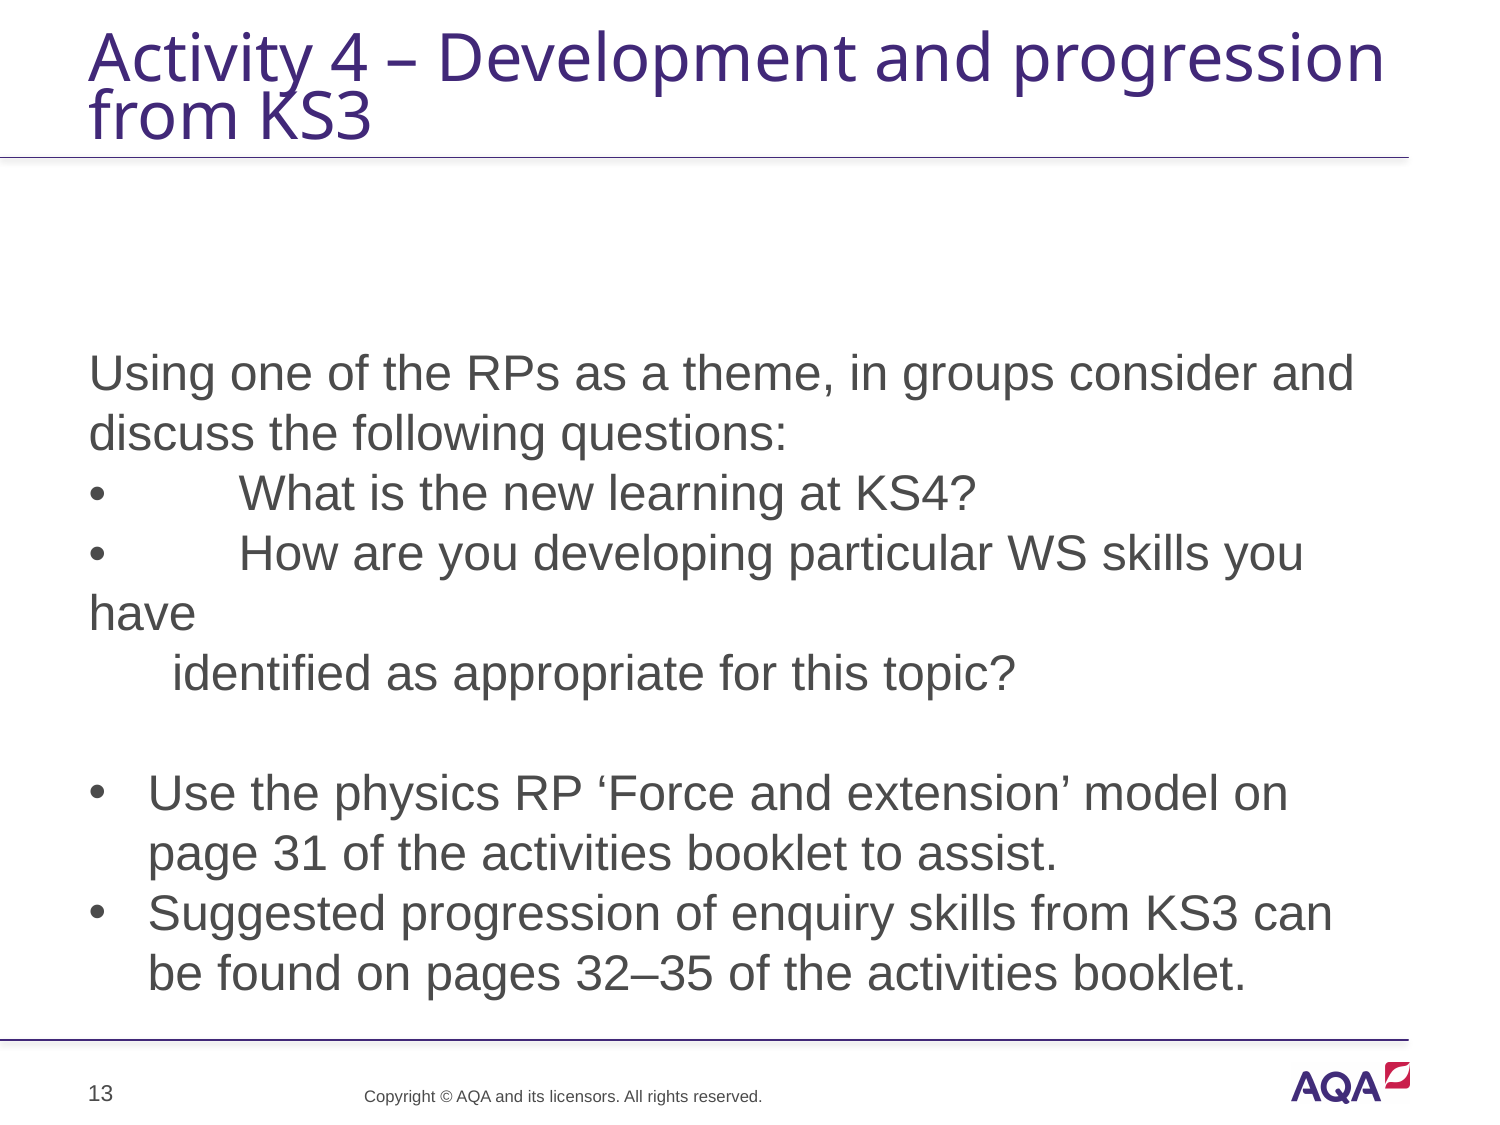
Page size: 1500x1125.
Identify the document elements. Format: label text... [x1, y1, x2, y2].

slide_number 13 [72, 1062, 188, 1123]
list Using one of the RPs as a theme, in groups consider and discuss the following questions: • What is the new learning at KS4? • How are you developing particular WS skills you have identified as appropriate for this topic? Use the physics RP ‘Force and extension’ model on page 31 of the activities booklet to assist. Suggested progression of enquiry skills from KS3 can be found on pages 32–35 of the activities booklet. [88, 340, 1409, 962]
picture [1291, 1062, 1410, 1104]
footer Copyright © AQA and its licensors. All rights reserved. [324, 1084, 764, 1124]
title Activity 4 – Development and progression from KS3 [88, 35, 1409, 107]
